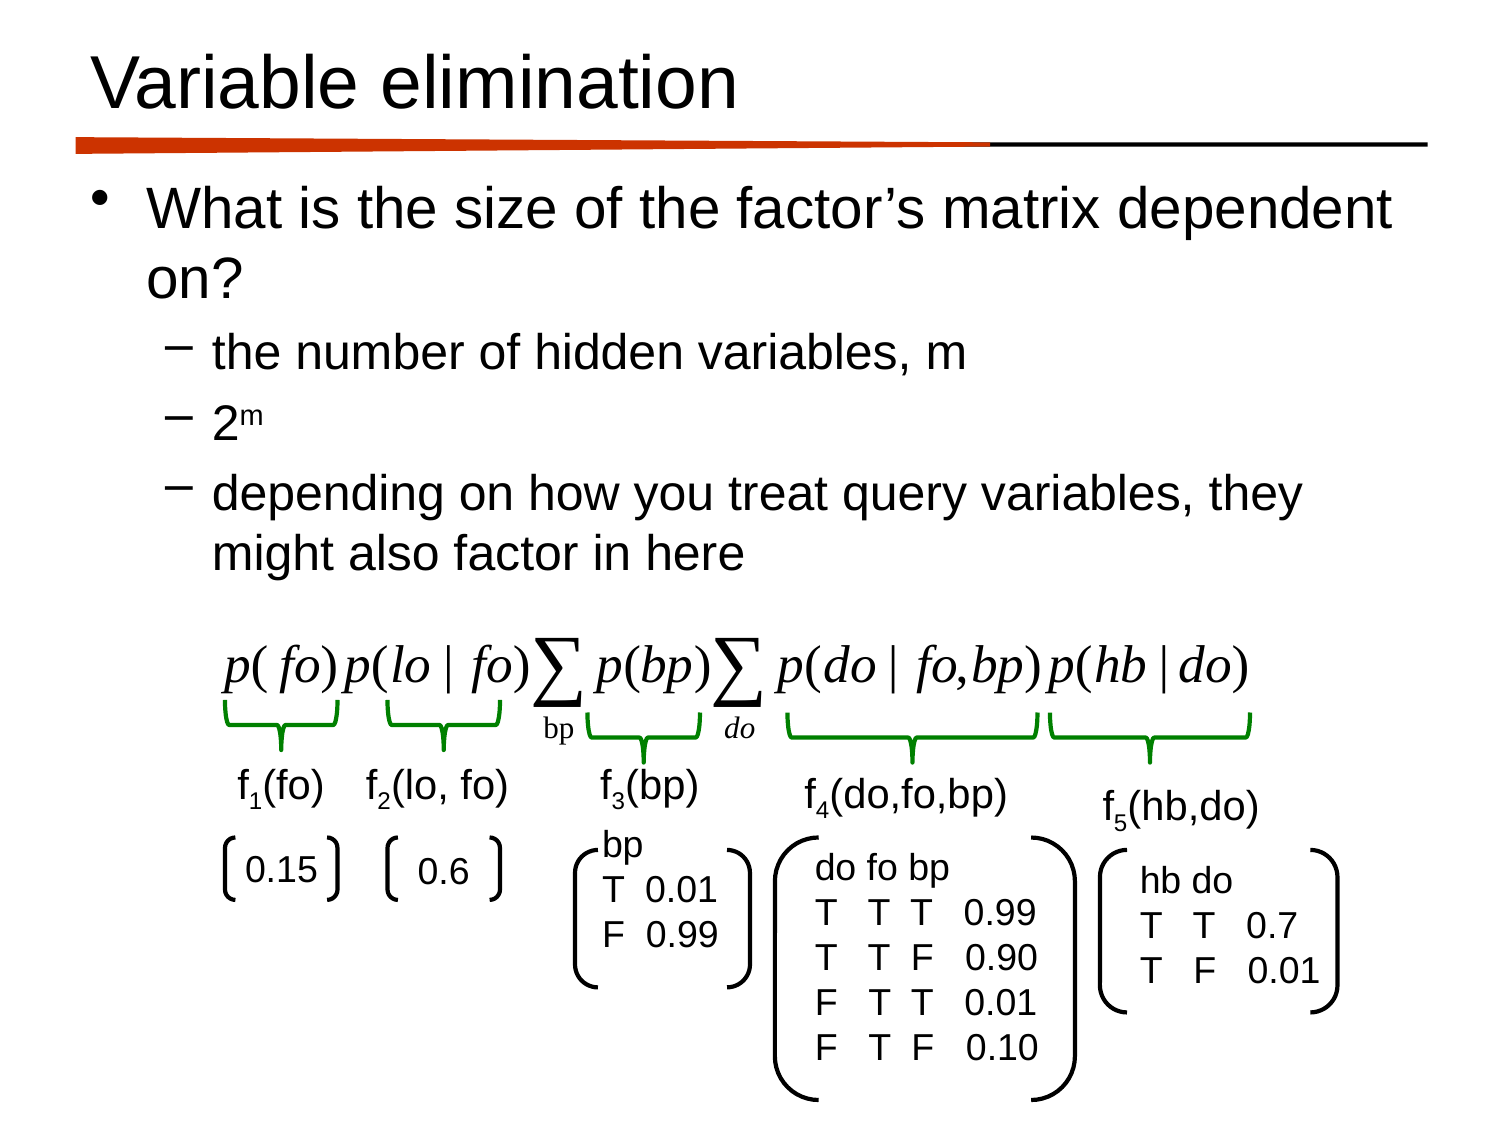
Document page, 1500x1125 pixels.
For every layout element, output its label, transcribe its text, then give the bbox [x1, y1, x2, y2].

title Variable elimination [74, 24, 1426, 133]
text_box f5(hb,do) [1062, 771, 1300, 844]
text_box bp T 0.01 F 0.99 [587, 822, 750, 963]
list What is the size of the factor’s matrix dependent on? the number of hidden variables, m 2m depending on how you treat query variables, they might also factor in here [74, 162, 1426, 526]
text_box do fo bp T T T 0.99 T T F 0.90 F T T 0.01 F T F 0.10 [800, 835, 1063, 1076]
text_box f4(do,fo,bp) [787, 763, 1025, 831]
text_box f3(bp) [549, 763, 750, 822]
text_box f2(lo, fo) [337, 763, 538, 822]
text_box [774, 841, 1075, 1101]
text_box [1099, 850, 1334, 1013]
text_box hb do T T 0.7 T F 0.01 [1125, 848, 1388, 999]
text_box [575, 852, 751, 988]
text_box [210, 624, 1255, 754]
text_box 0.15 [225, 837, 338, 898]
text_box 0.6 [387, 839, 500, 900]
text_box f1(fo) [199, 750, 337, 822]
